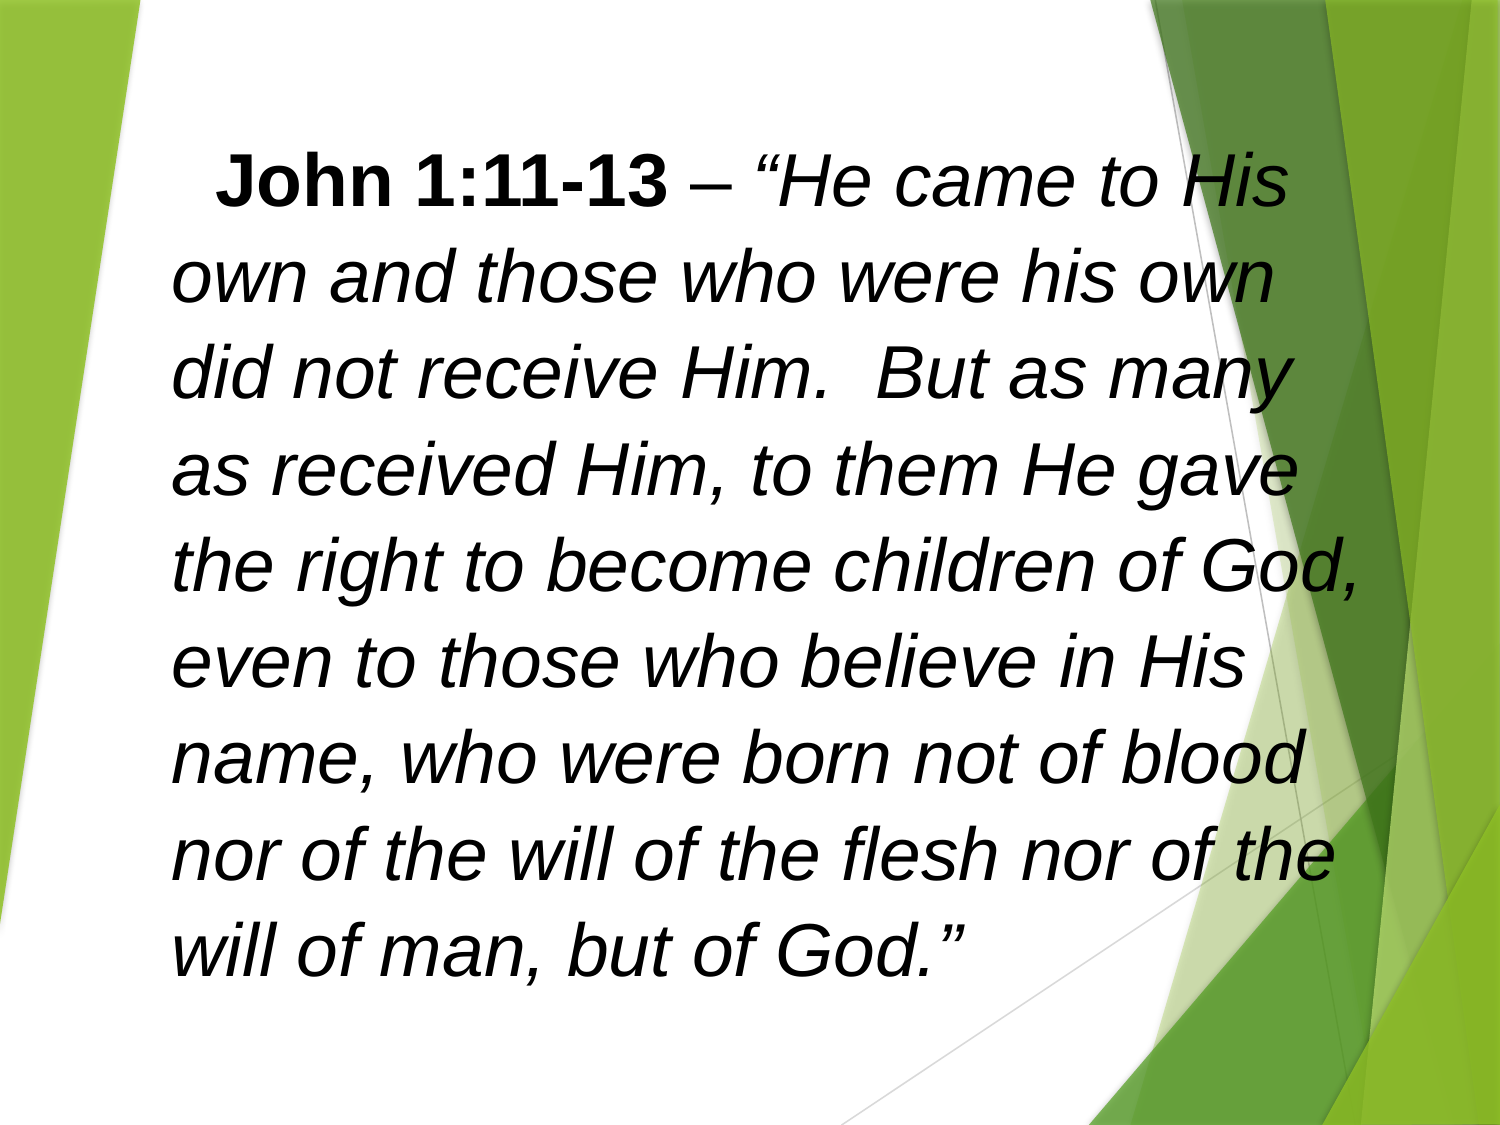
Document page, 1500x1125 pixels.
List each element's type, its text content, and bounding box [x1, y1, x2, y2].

text_box John 1:11-13 – “He came to His own and those who were his own did not receive Him. But as many as received Him, to them He gave the right to become children of God, even to those who believe in His name, who were born not of blood nor of the will of the flesh nor of the will of man, but of God.” [156, 117, 1402, 999]
